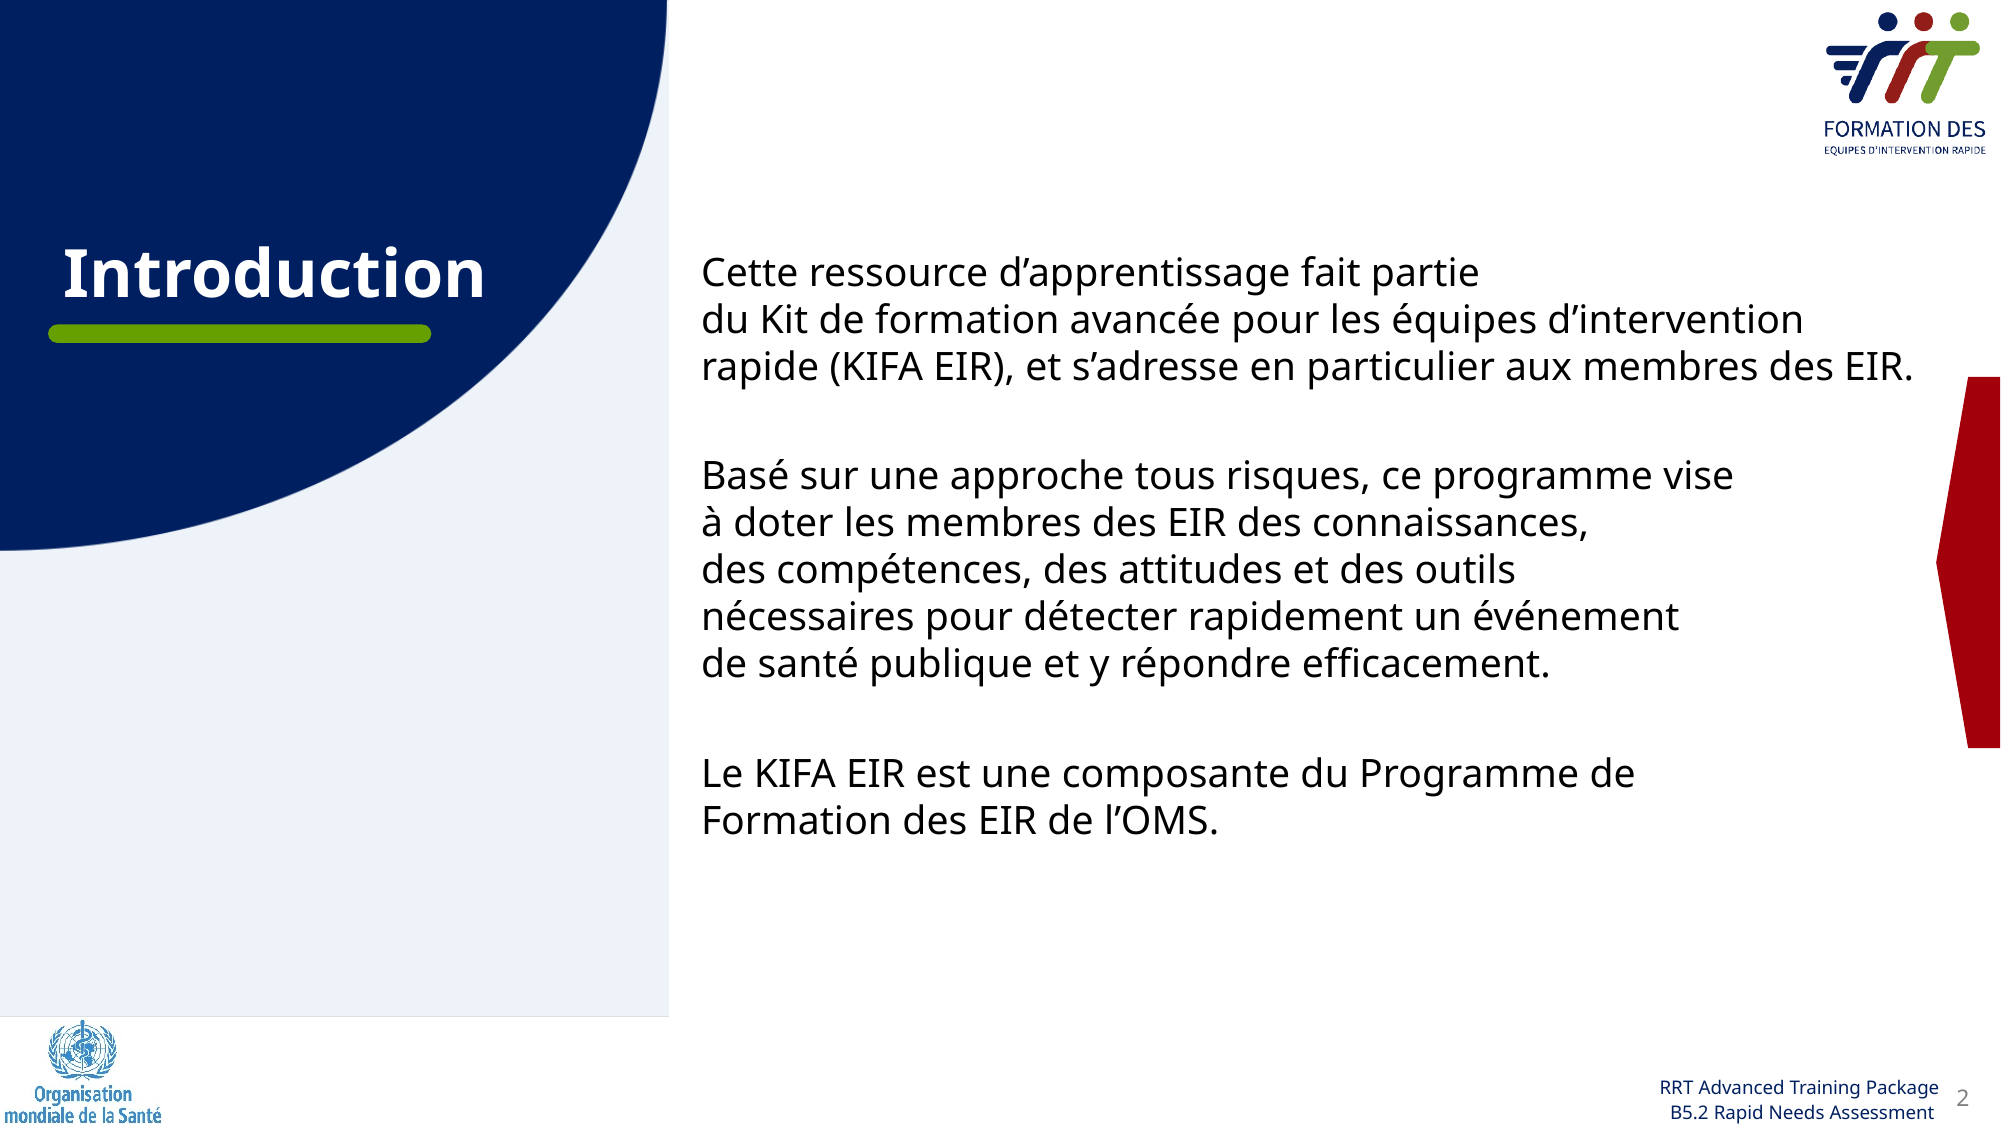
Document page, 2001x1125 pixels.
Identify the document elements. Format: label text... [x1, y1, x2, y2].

title Introduction [63, 173, 600, 313]
picture [1824, 11, 1986, 156]
picture [0, 0, 669, 1124]
list Cette ressource d’apprentissage fait partie du Kit de formation avancée pour les équipes d’intervention rapide (KIFA EIR), et s’adresse en particulier aux membres des EIR. Basé sur une approche tous risques, ce programme vise à doter les membres des EIR des connaissances, des compétences, des attitudes et des outils nécessaires pour détecter rapidement un événement de santé publique et y répondre efficacement. Le KIFA EIR est une composante du Programme de Formation des EIR de l’OMS. [700, 246, 1937, 879]
